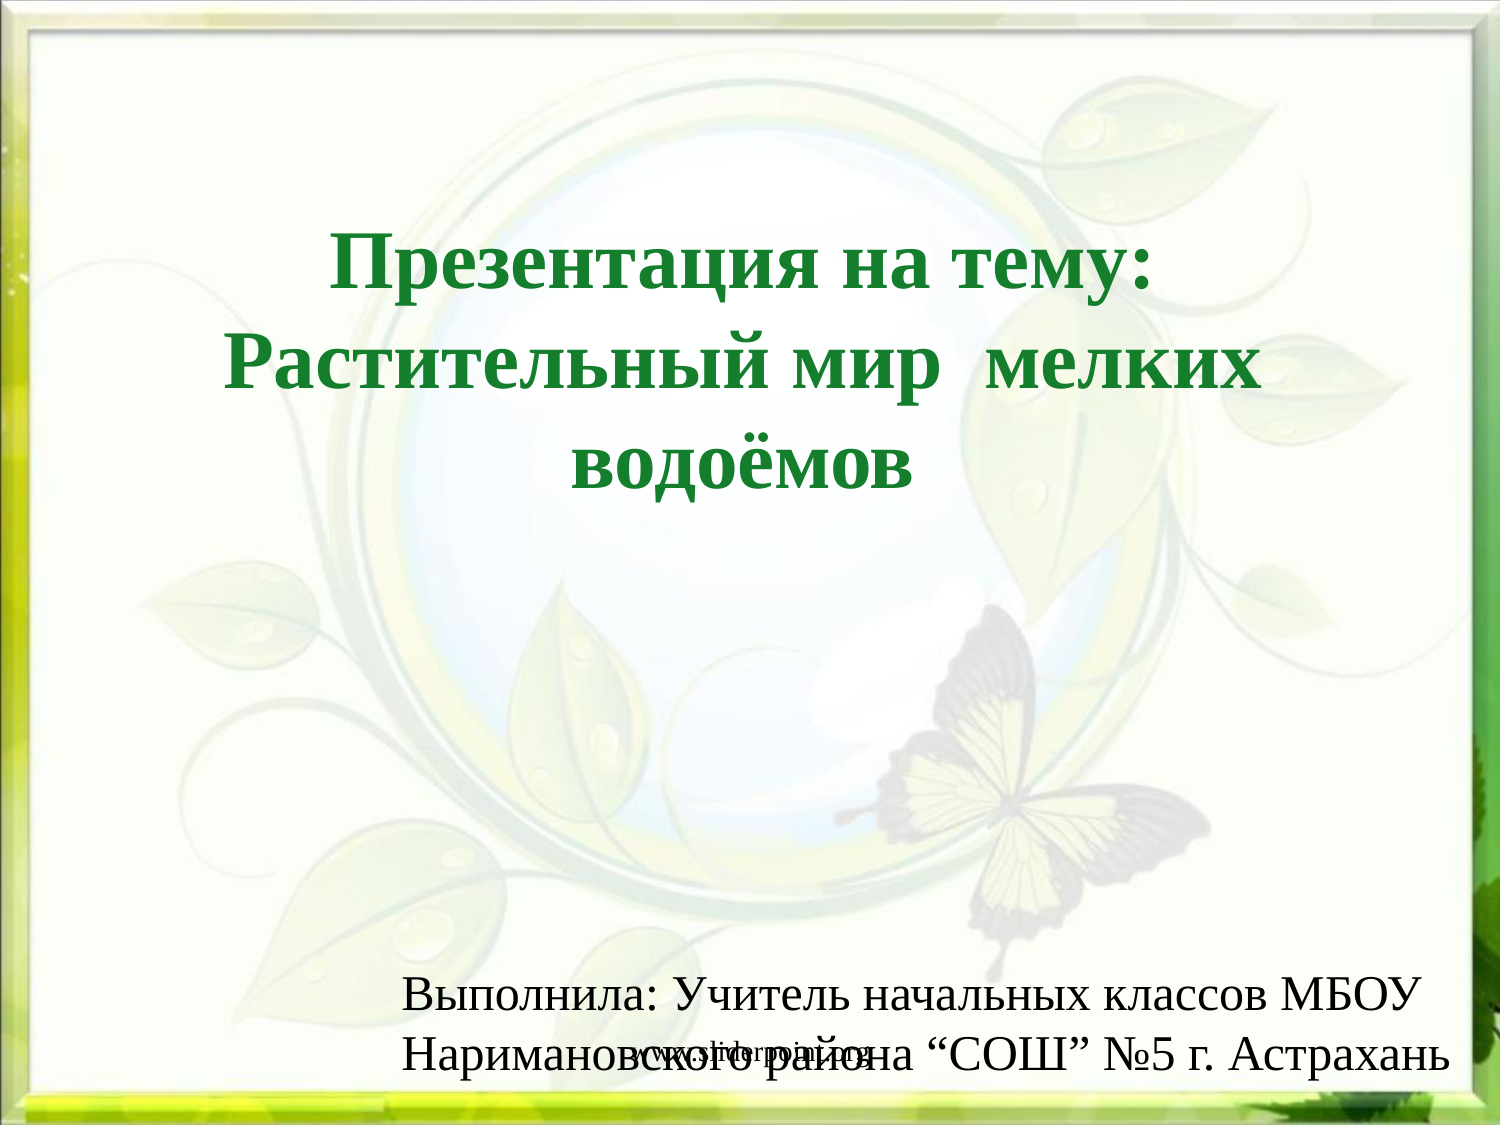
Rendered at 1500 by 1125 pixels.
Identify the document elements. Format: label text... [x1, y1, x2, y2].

picture [0, 0, 1500, 1125]
footer www.sliderpoint.org [512, 1024, 988, 1103]
title Презентация на тему: Растительный мир мелких водоёмов [105, 234, 1381, 476]
text_box Выполнила: Учитель начальных классов МБОУ Наримановского района “СОШ” №5 г. Астрахань [386, 953, 1500, 1089]
